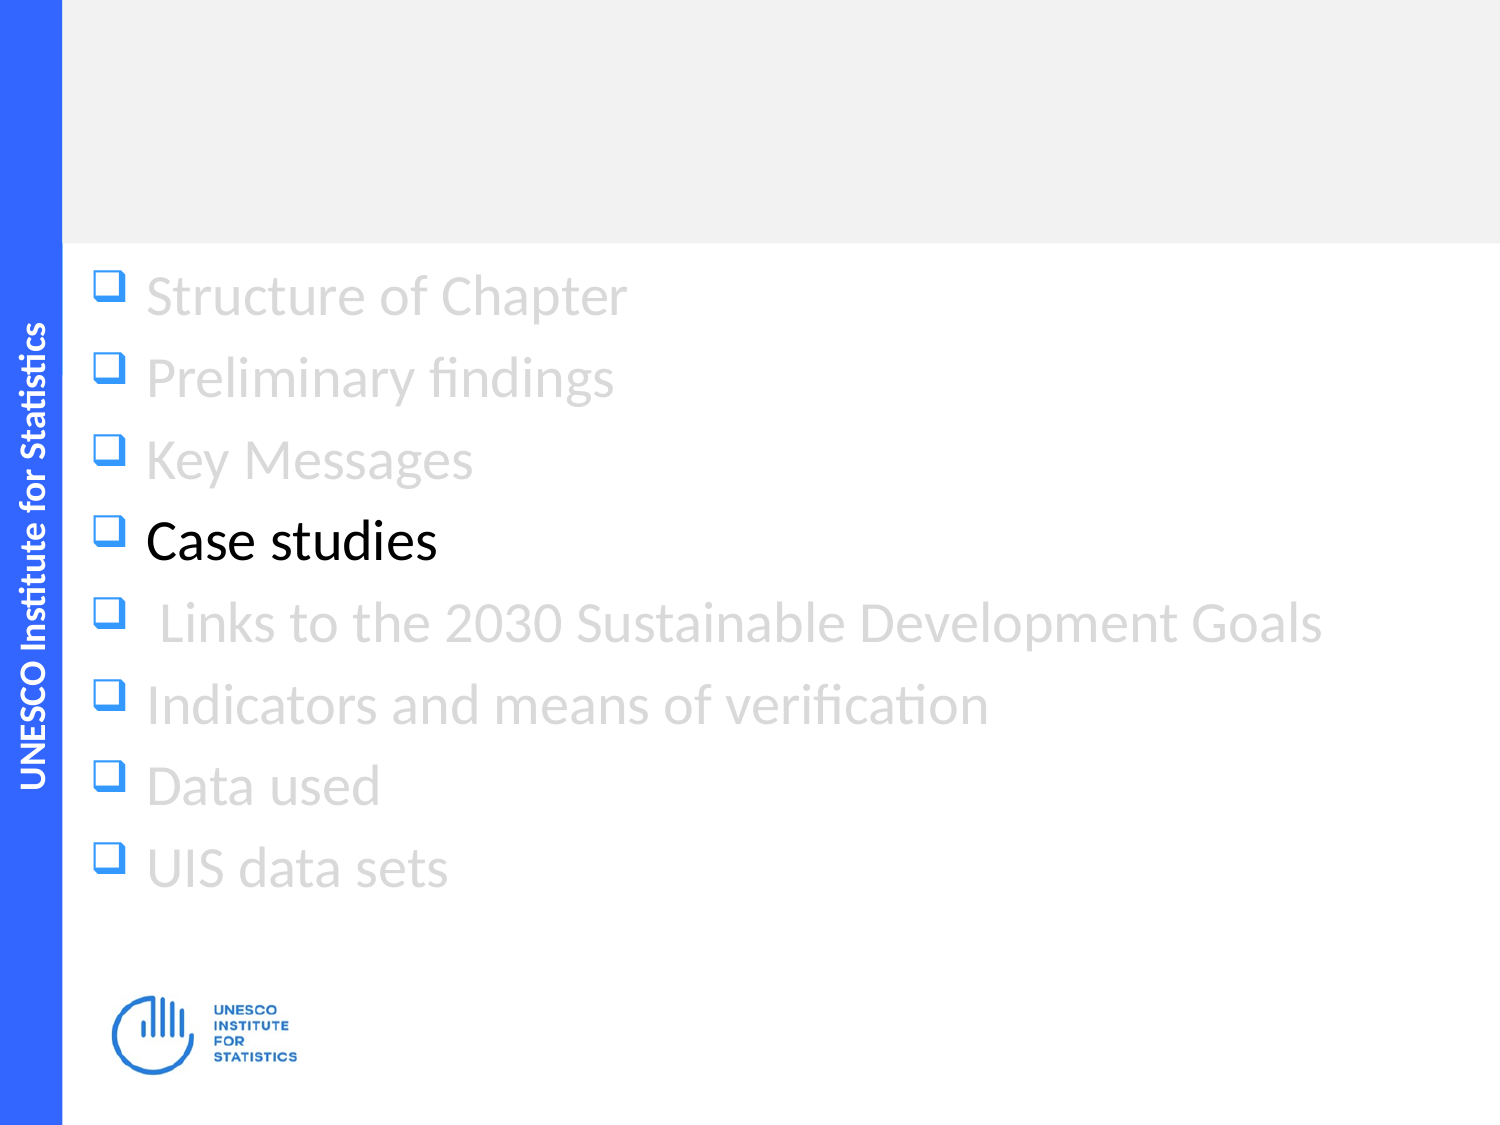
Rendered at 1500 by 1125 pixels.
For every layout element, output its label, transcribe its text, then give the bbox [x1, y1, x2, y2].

list Structure of Chapter Preliminary findings Key Messages Case studies Links to the 2030 Sustainable Development Goals Indicators and means of verification Data used UIS data sets [75, 249, 1425, 994]
picture [70, 964, 338, 1106]
